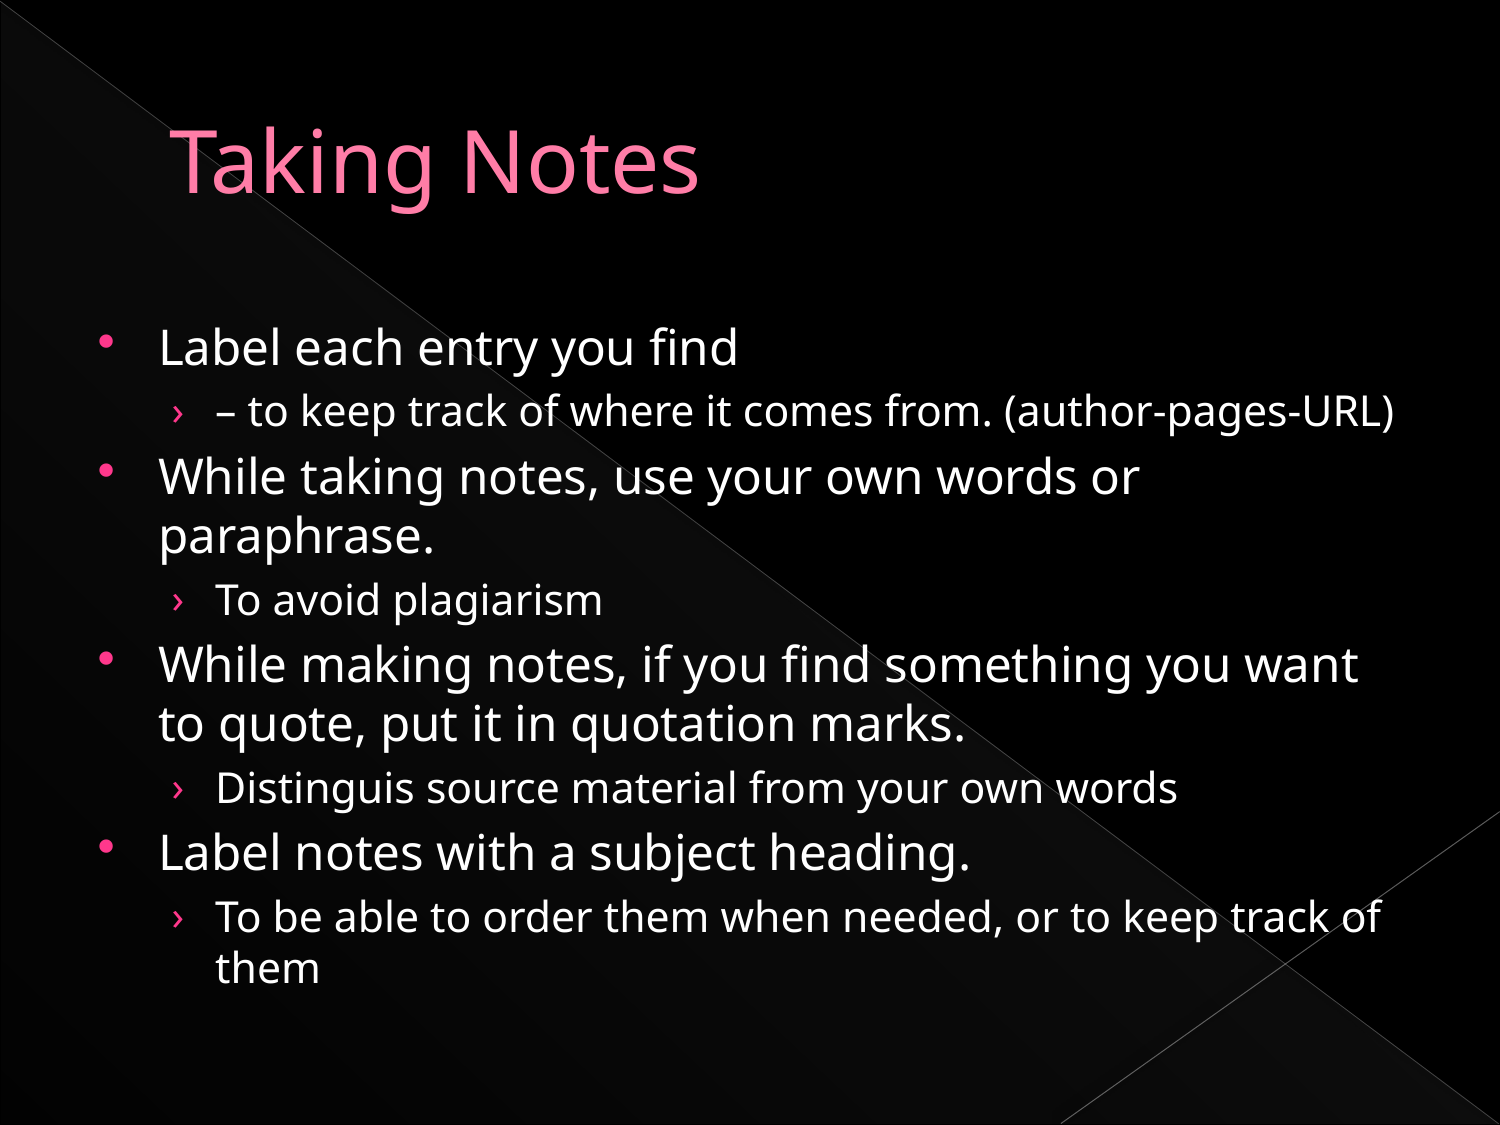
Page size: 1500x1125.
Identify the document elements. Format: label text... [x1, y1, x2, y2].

list Label each entry you find – to keep track of where it comes from. (author-pages-URL) While taking notes, use your own words or paraphrase. To avoid plagiarism While making notes, if you find something you want to quote, put it in quotation marks. Distinguis source material from your own words Label notes with a subject heading. To be able to order them when needed, or to keep track of them [75, 308, 1425, 1059]
title Taking Notes [75, 43, 1425, 274]
